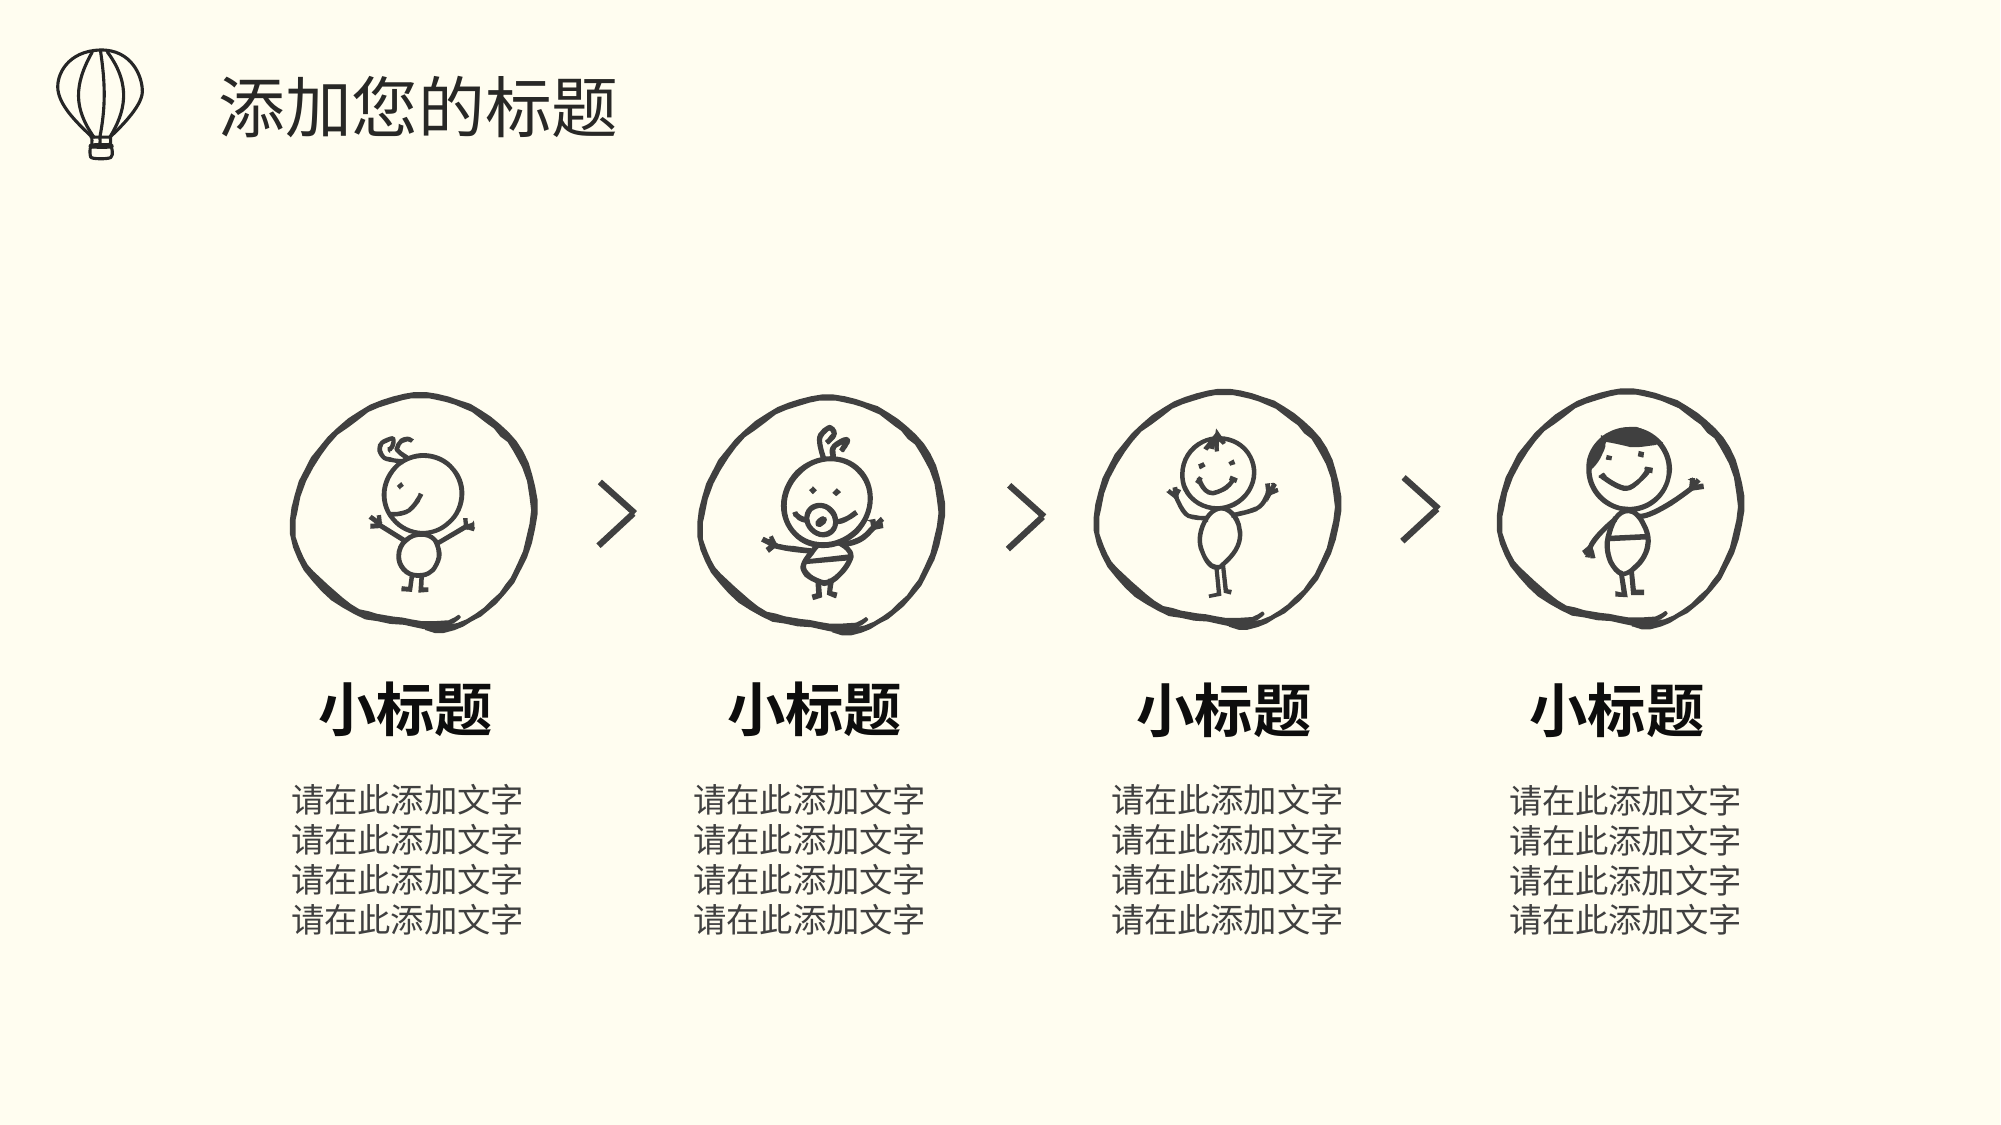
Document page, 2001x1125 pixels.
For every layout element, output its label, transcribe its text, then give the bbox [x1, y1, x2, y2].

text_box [368, 435, 476, 593]
text_box 小标题 [1121, 667, 1330, 752]
text_box [697, 394, 946, 636]
text_box [289, 392, 538, 634]
text_box 小标题 [1514, 667, 1723, 752]
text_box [584, 495, 649, 533]
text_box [1388, 491, 1453, 528]
text_box [1093, 388, 1342, 630]
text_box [57, 49, 143, 159]
text_box 小标题 [712, 665, 921, 751]
text_box 请在此添加文字请在此添加文字请在此添加文字请在此添加文字 [1491, 772, 1760, 947]
text_box 请在此添加文字请在此添加文字请在此添加文字请在此添加文字 [1093, 771, 1362, 947]
text_box [1496, 388, 1745, 630]
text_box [994, 498, 1058, 536]
text_box 添加您的标题 [203, 57, 654, 153]
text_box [761, 424, 885, 601]
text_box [1582, 424, 1705, 598]
text_box 请在此添加文字请在此添加文字请在此添加文字请在此添加文字 [274, 771, 542, 947]
text_box 小标题 [303, 665, 511, 751]
text_box 请在此添加文字请在此添加文字请在此添加文字请在此添加文字 [676, 771, 944, 947]
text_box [1166, 428, 1279, 599]
